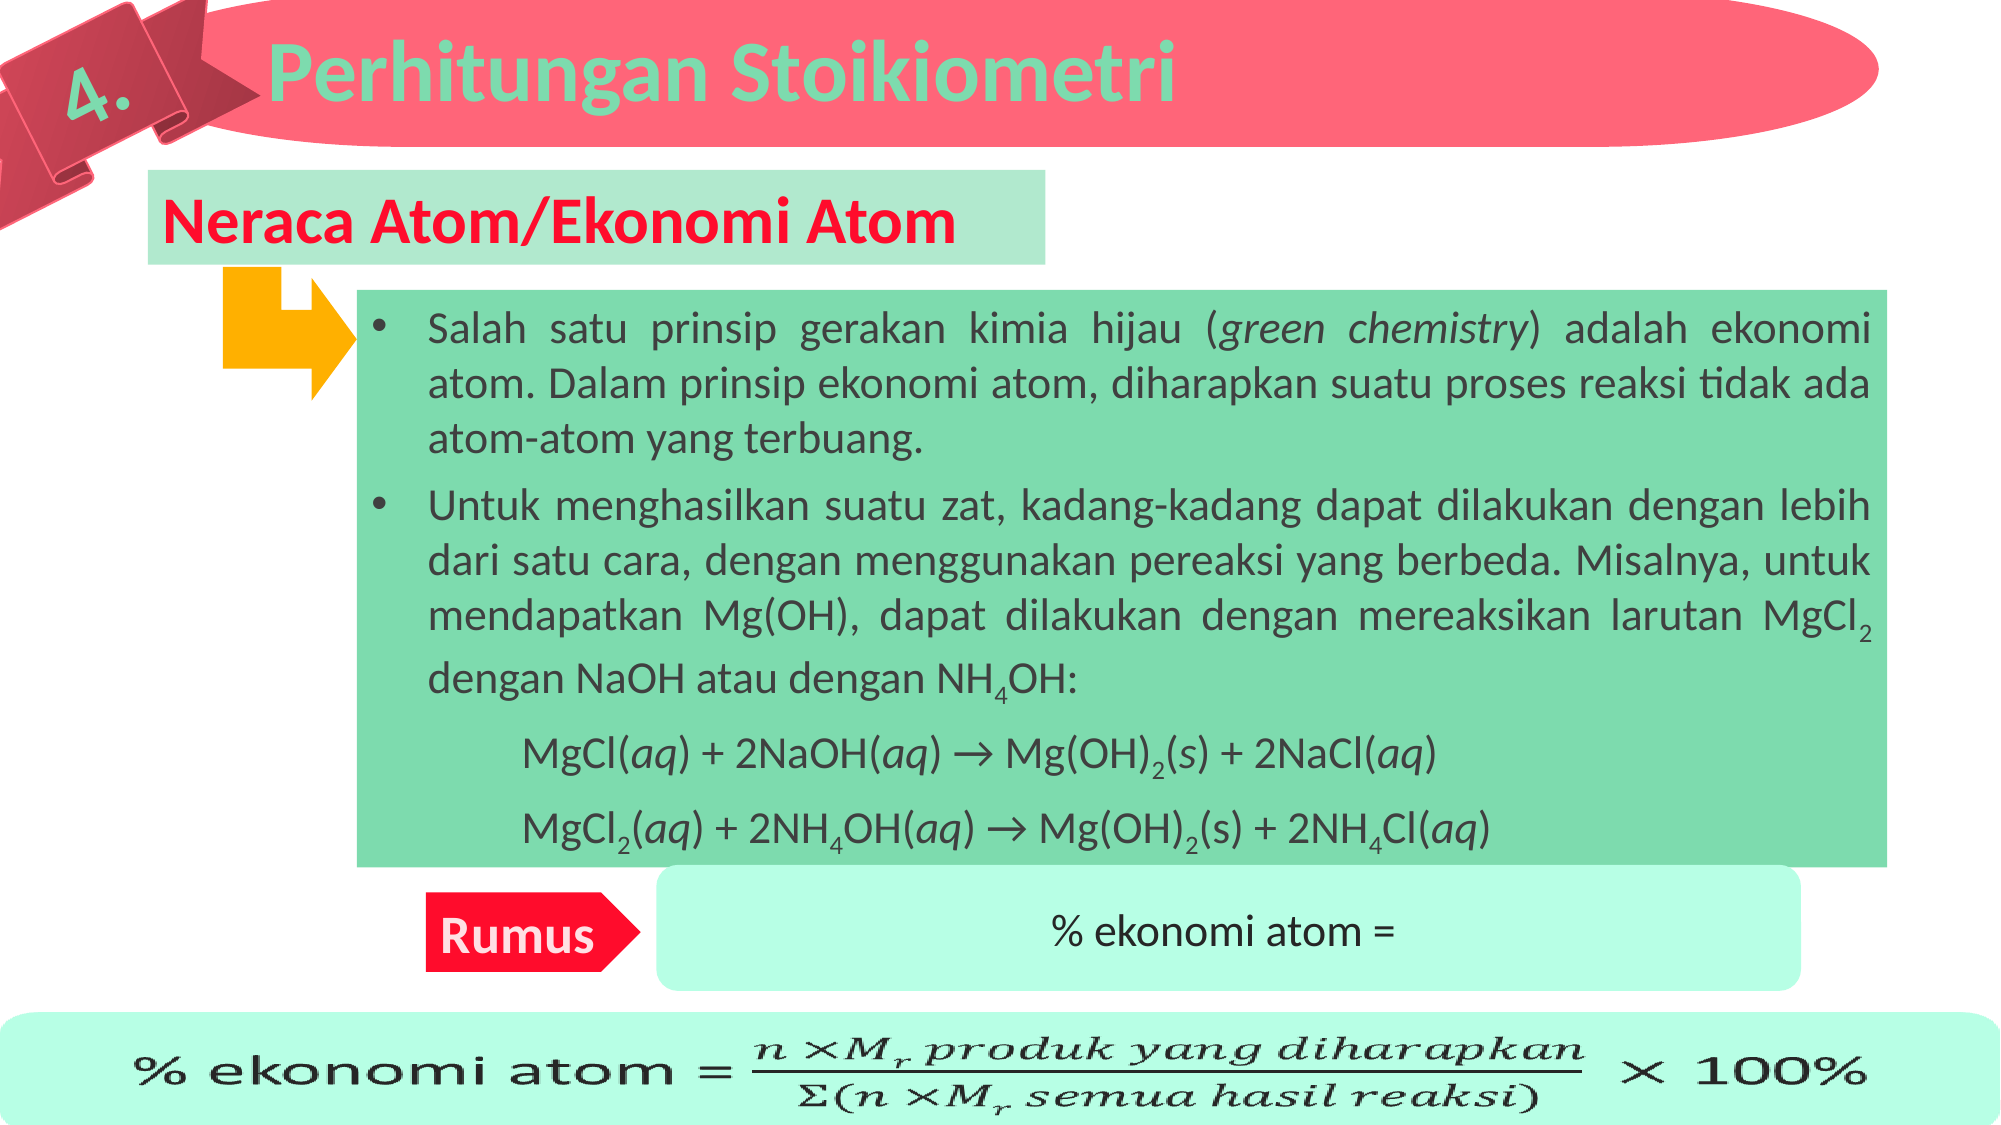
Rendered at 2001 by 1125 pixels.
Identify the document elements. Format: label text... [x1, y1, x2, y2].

text_box 4. [0, 0, 266, 231]
title Perhitungan Stoikiometri [252, 0, 1978, 146]
picture [0, 1012, 2000, 1125]
text_box [221, 265, 359, 404]
text_box Salah satu prinsip gerakan kimia hijau (green chemistry) adalah ekonomi atom. Dalam prinsip ekonomi atom, diharapkan suatu proses reaksi tidak ada atom-atom yang terbuang. Untuk menghasilkan suatu zat, kadang-kadang dapat dilakukan dengan lebih dari satu cara, dengan menggunakan pereaksi yang berbeda. Misalnya, untuk mendapatkan Mg(OH), dapat dilakukan dengan mereaksikan larutan MgCl2 dengan NaOH atau dengan NH4OH: MgCl(aq) + 2NaOH(aq) → Mg(OH)2(s) + 2NaCl(aq) MgCl2(aq) + 2NH4OH(aq) → Mg(OH)2(s) + 2NH4Cl(aq) [356, 289, 1888, 868]
text_box Neraca Atom/Ekonomi Atom [147, 169, 1046, 265]
text_box Rumus [425, 892, 641, 972]
